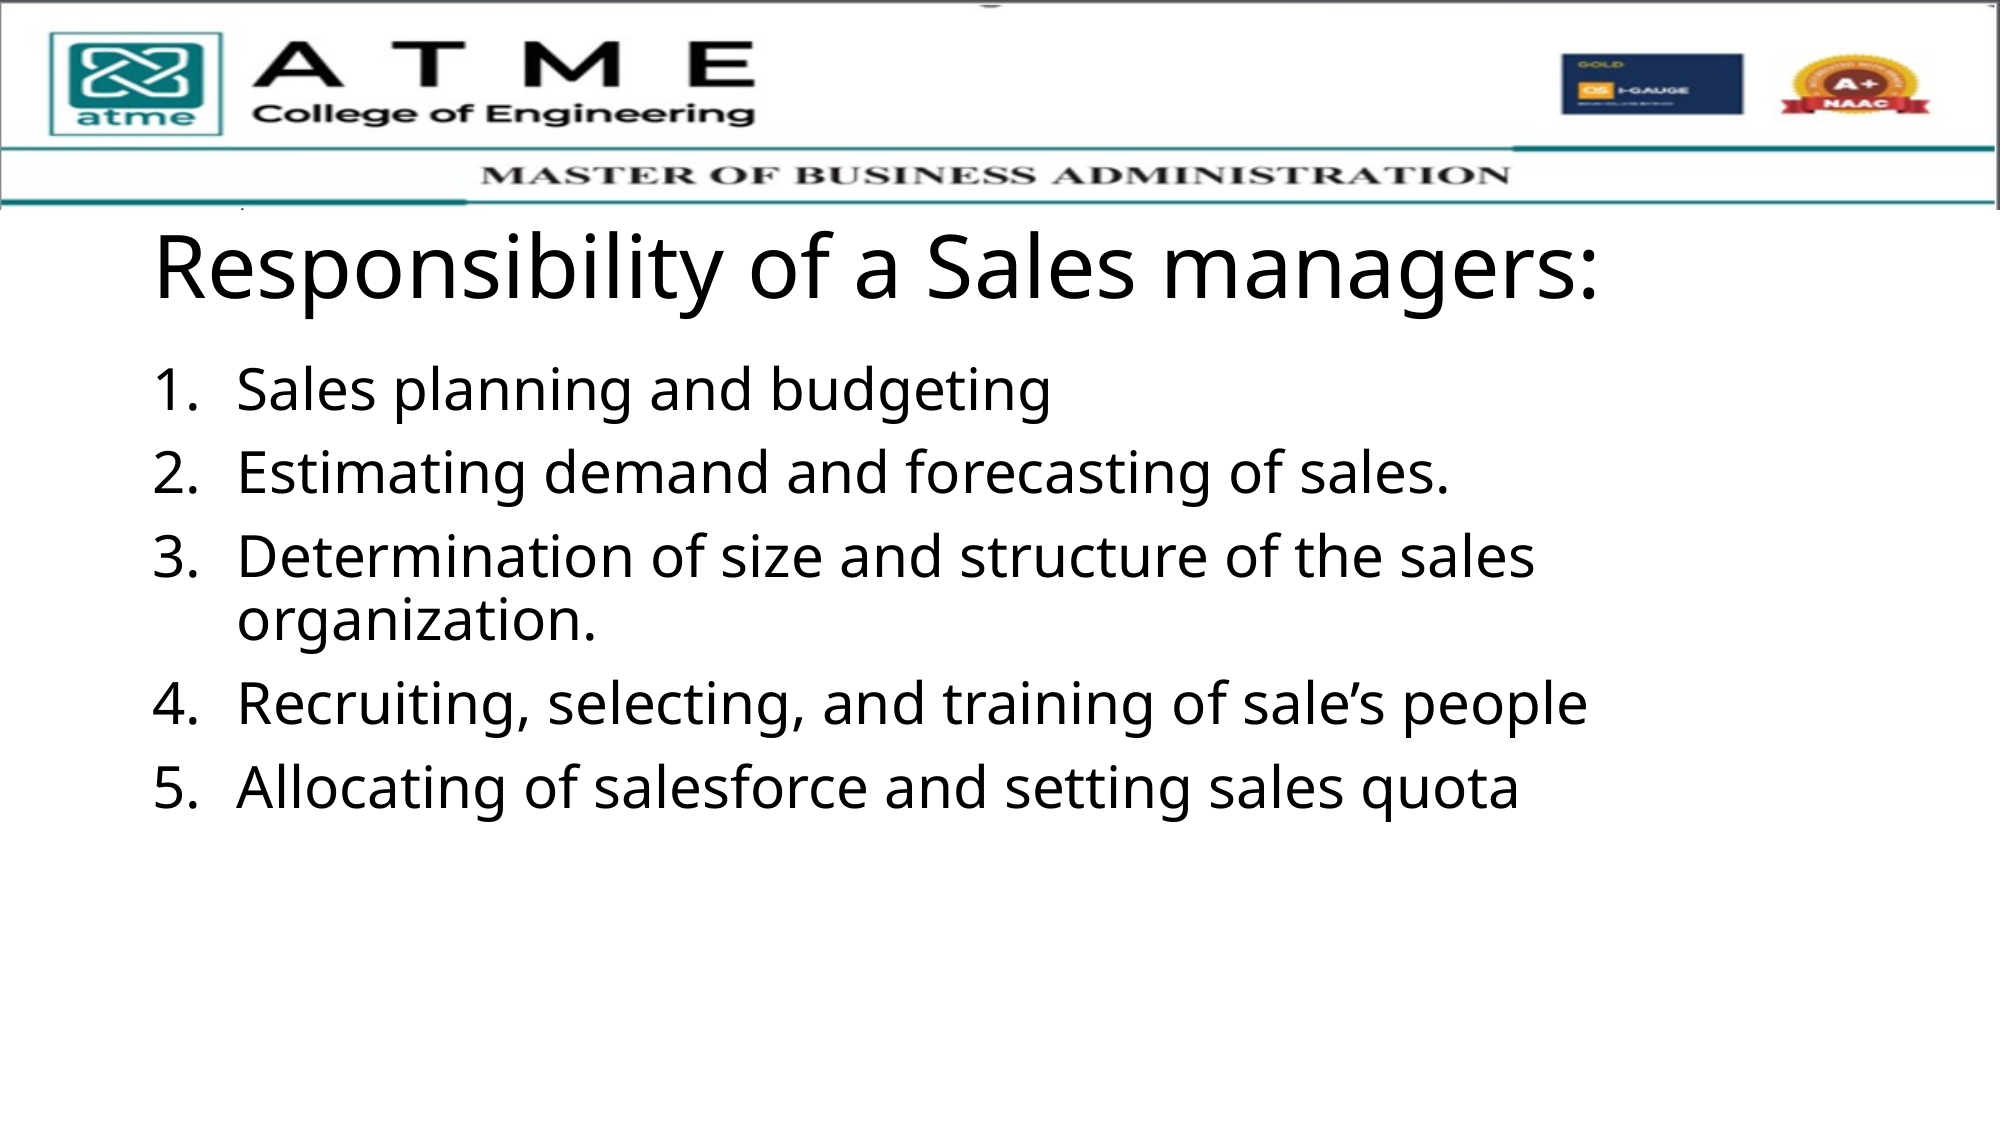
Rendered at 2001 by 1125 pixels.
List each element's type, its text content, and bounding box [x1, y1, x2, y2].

picture [0, 0, 2000, 210]
list Sales planning and budgeting Estimating demand and forecasting of sales. Determination of size and structure of the sales organization. Recruiting, selecting, and training of sale’s people Allocating of salesforce and setting sales quota [137, 352, 1863, 1125]
title Responsibility of a Sales managers: [137, 214, 1863, 325]
